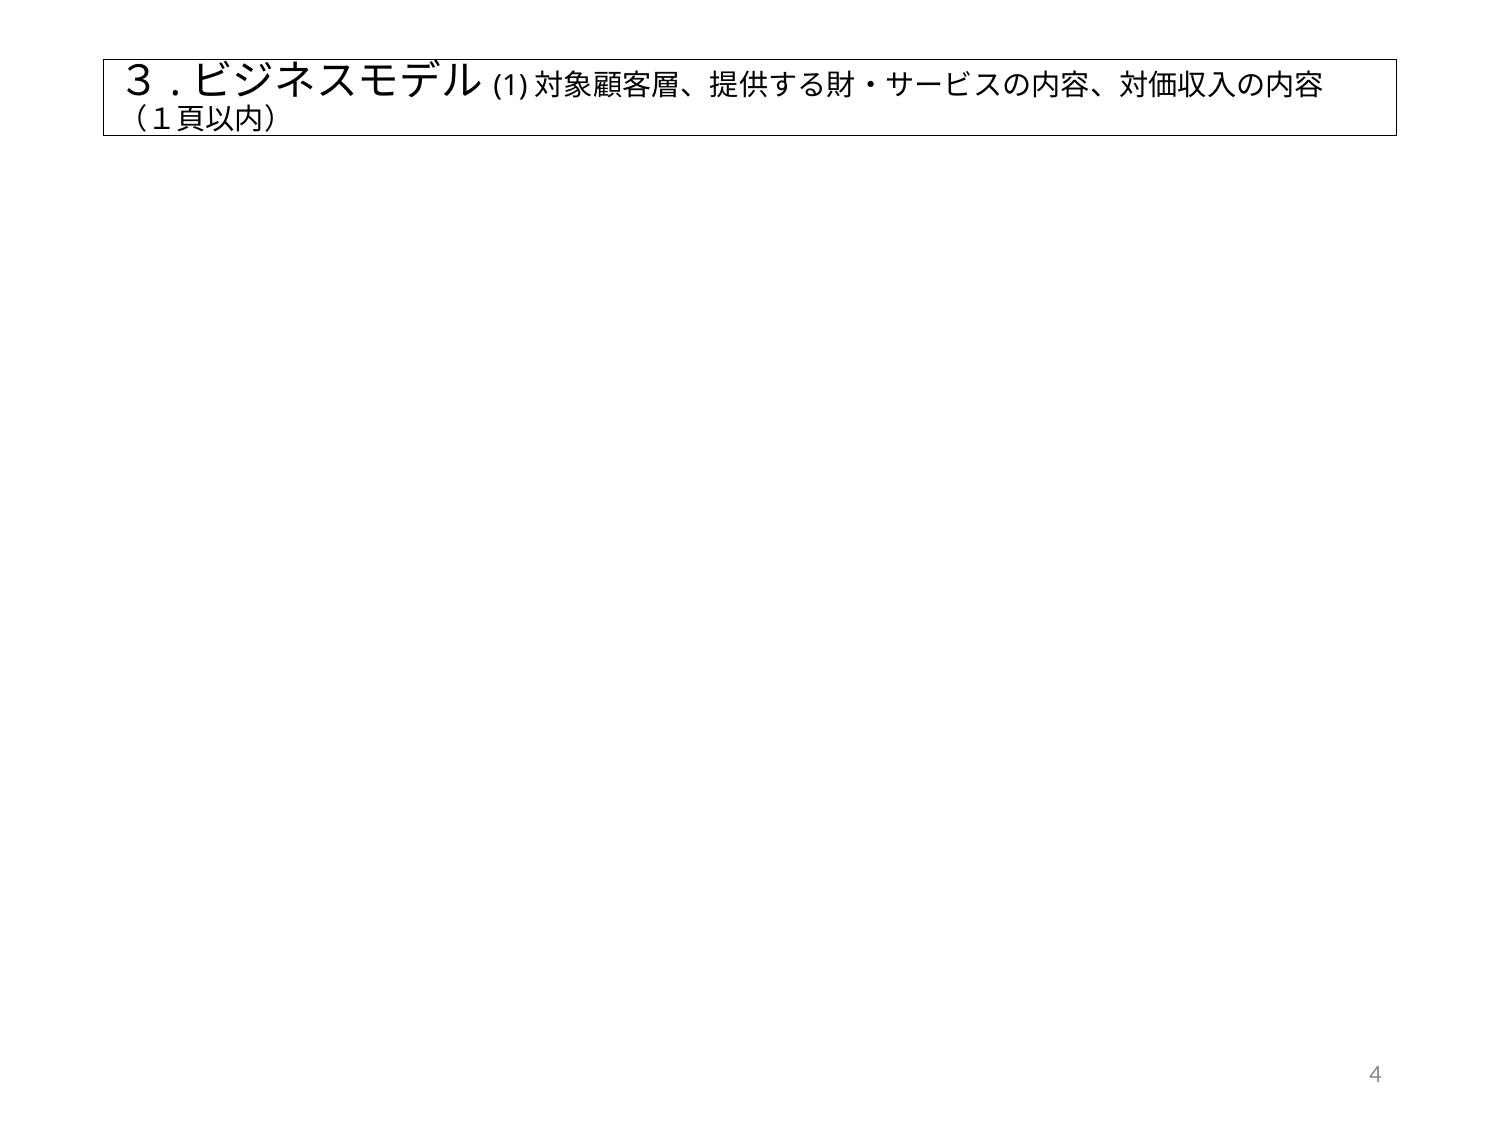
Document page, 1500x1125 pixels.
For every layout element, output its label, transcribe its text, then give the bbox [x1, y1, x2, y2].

slide_number 3 [1059, 1042, 1397, 1103]
title ３.ビジネスモデル(1)対象顧客層、提供する財・サービスの内容、対価収入の内容（１頁以内） [103, 59, 1397, 136]
